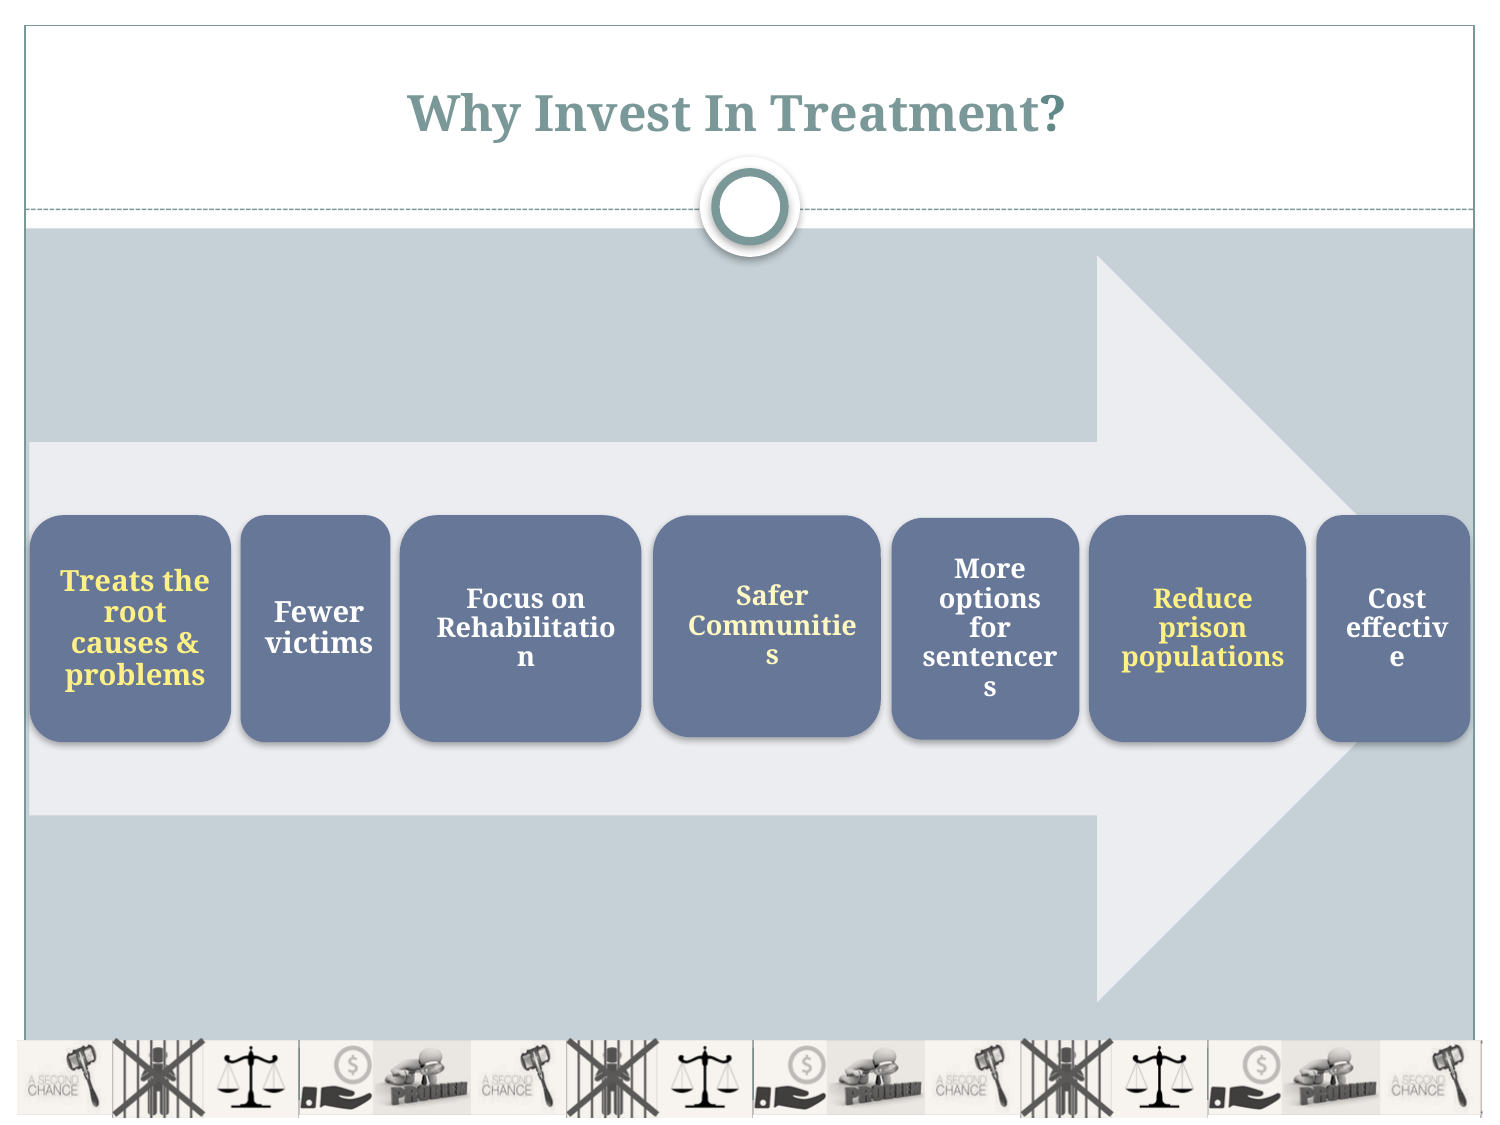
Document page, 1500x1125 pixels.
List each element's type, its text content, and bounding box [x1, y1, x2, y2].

picture [17, 1036, 1483, 1118]
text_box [29, 255, 1471, 1003]
title Why Invest In Treatment? [112, 54, 1388, 149]
